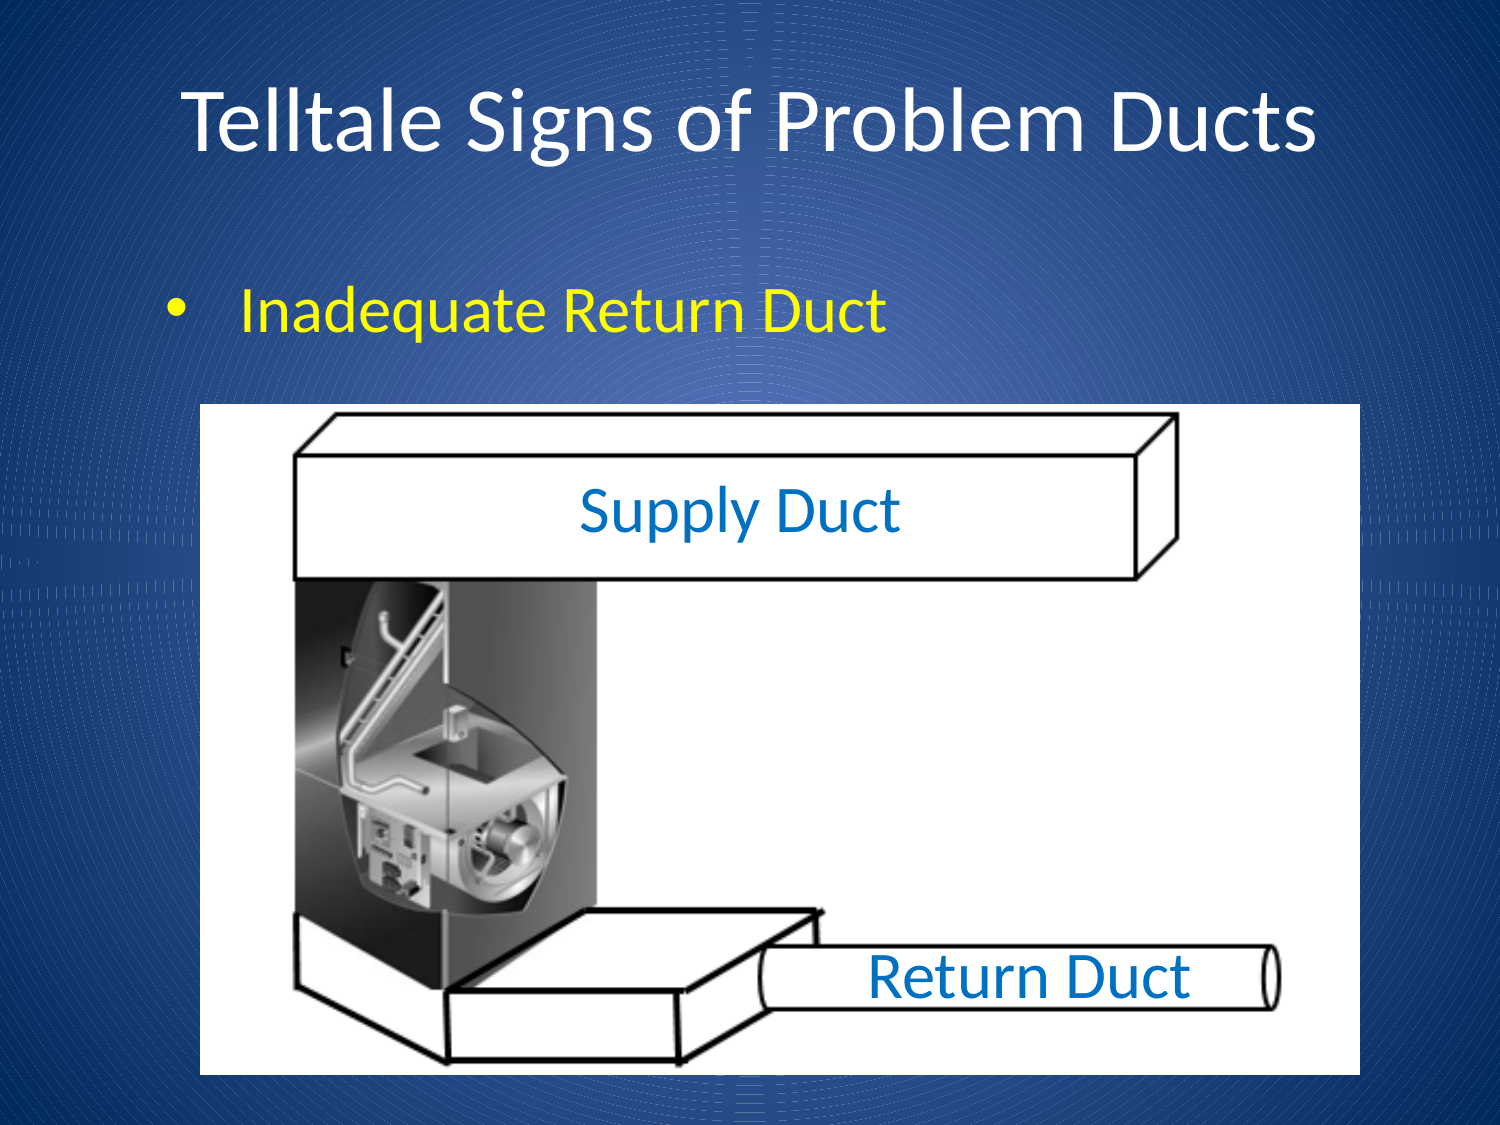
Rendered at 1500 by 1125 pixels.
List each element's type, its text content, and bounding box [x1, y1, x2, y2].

title Telltale Signs of Problem Ducts [75, 21, 1425, 209]
picture [199, 403, 1360, 1076]
text_box Inadequate Return Duct [149, 258, 1338, 354]
